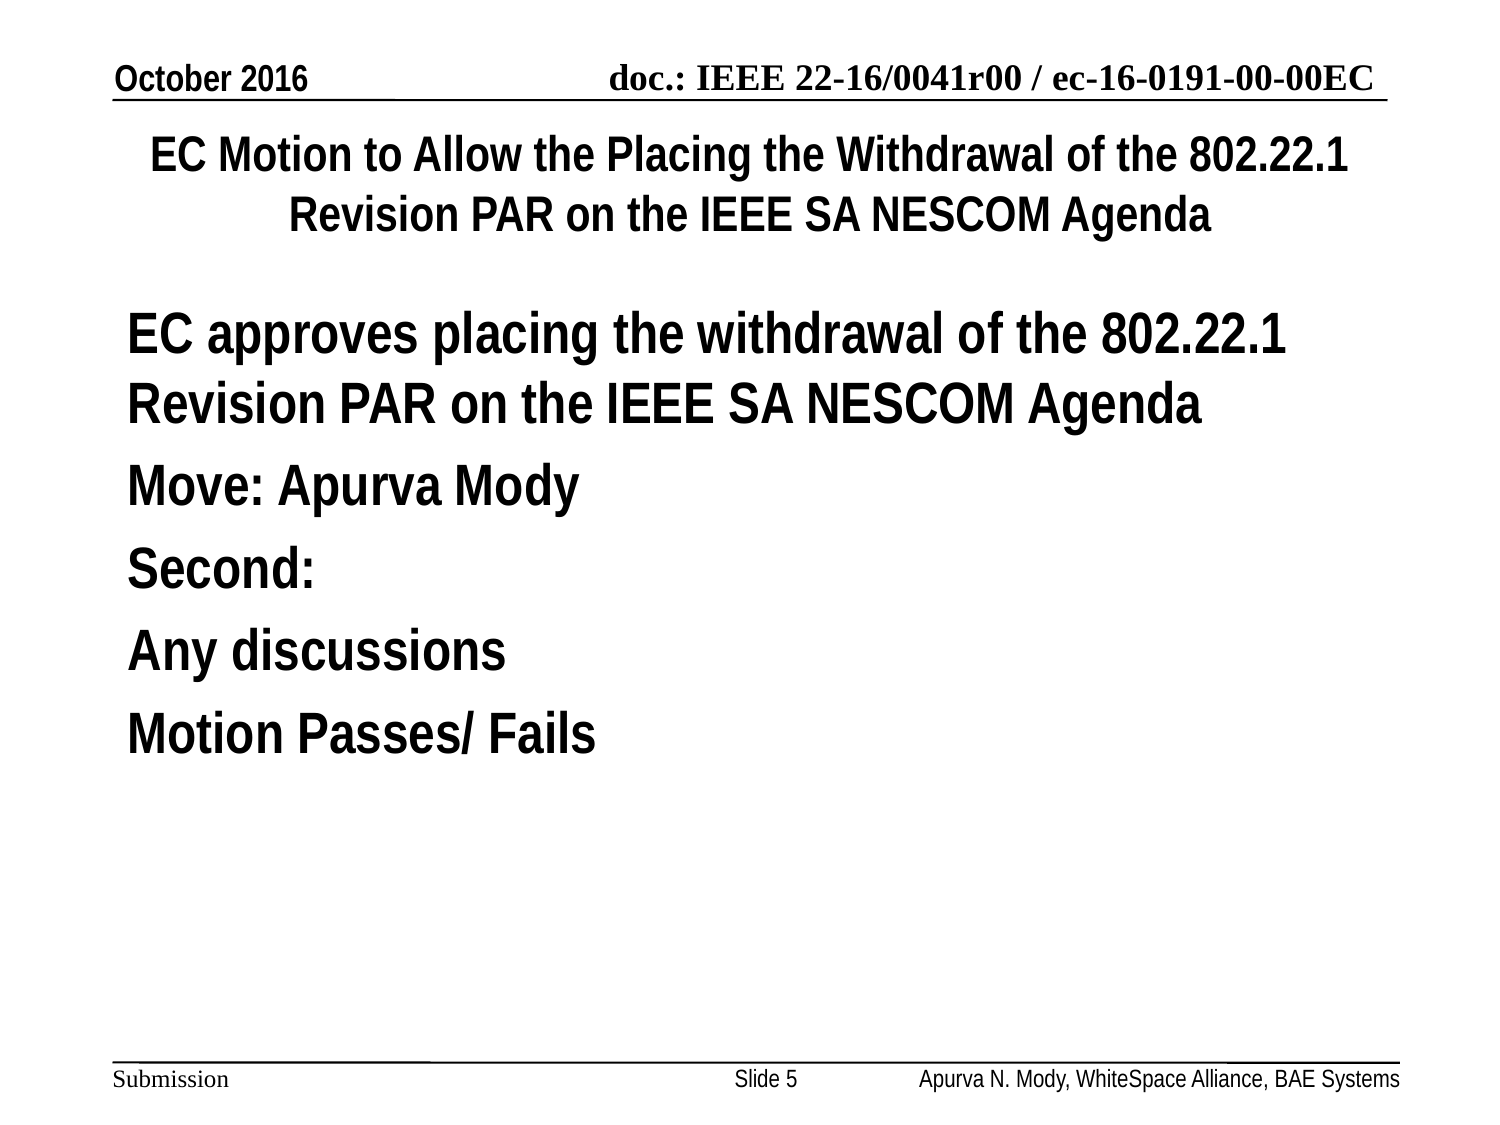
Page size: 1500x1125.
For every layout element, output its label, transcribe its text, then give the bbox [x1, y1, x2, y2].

list EC approves placing the withdrawal of the 802.22.1 Revision PAR on the IEEE SA NESCOM Agenda Move: Apurva Mody Second: Any discussions Motion Passes/ Fails [112, 287, 1438, 1051]
slide_number Slide 5 [674, 1061, 858, 1101]
footer Apurva N. Mody, WhiteSpace Alliance, BAE Systems [902, 1061, 1402, 1093]
title EC Motion to Allow the Placing the Withdrawal of the 802.22.1 Revision PAR on the IEEE SA NESCOM Agenda [49, 112, 1451, 251]
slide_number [114, 54, 540, 100]
